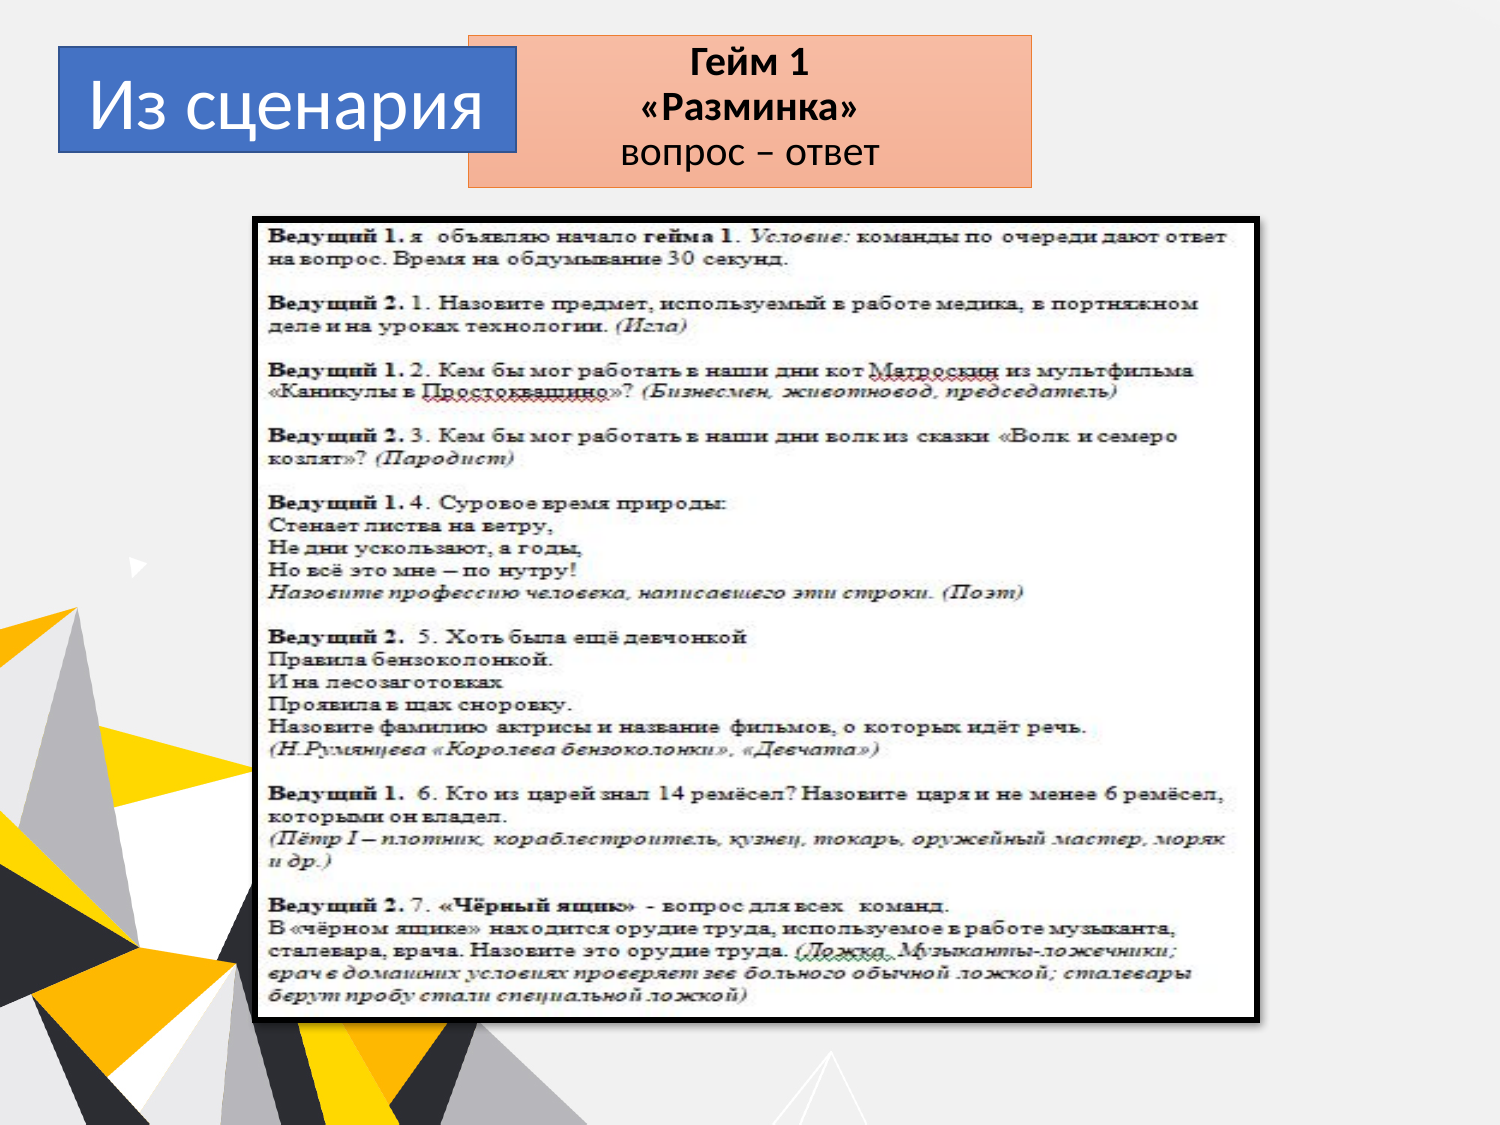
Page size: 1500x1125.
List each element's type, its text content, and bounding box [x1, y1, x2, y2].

text_box Из сценария [58, 46, 517, 153]
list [257, 222, 1254, 1017]
title Гейм 1 «Разминка» вопрос – ответ [468, 35, 1032, 188]
picture [0, 0, 1500, 1125]
